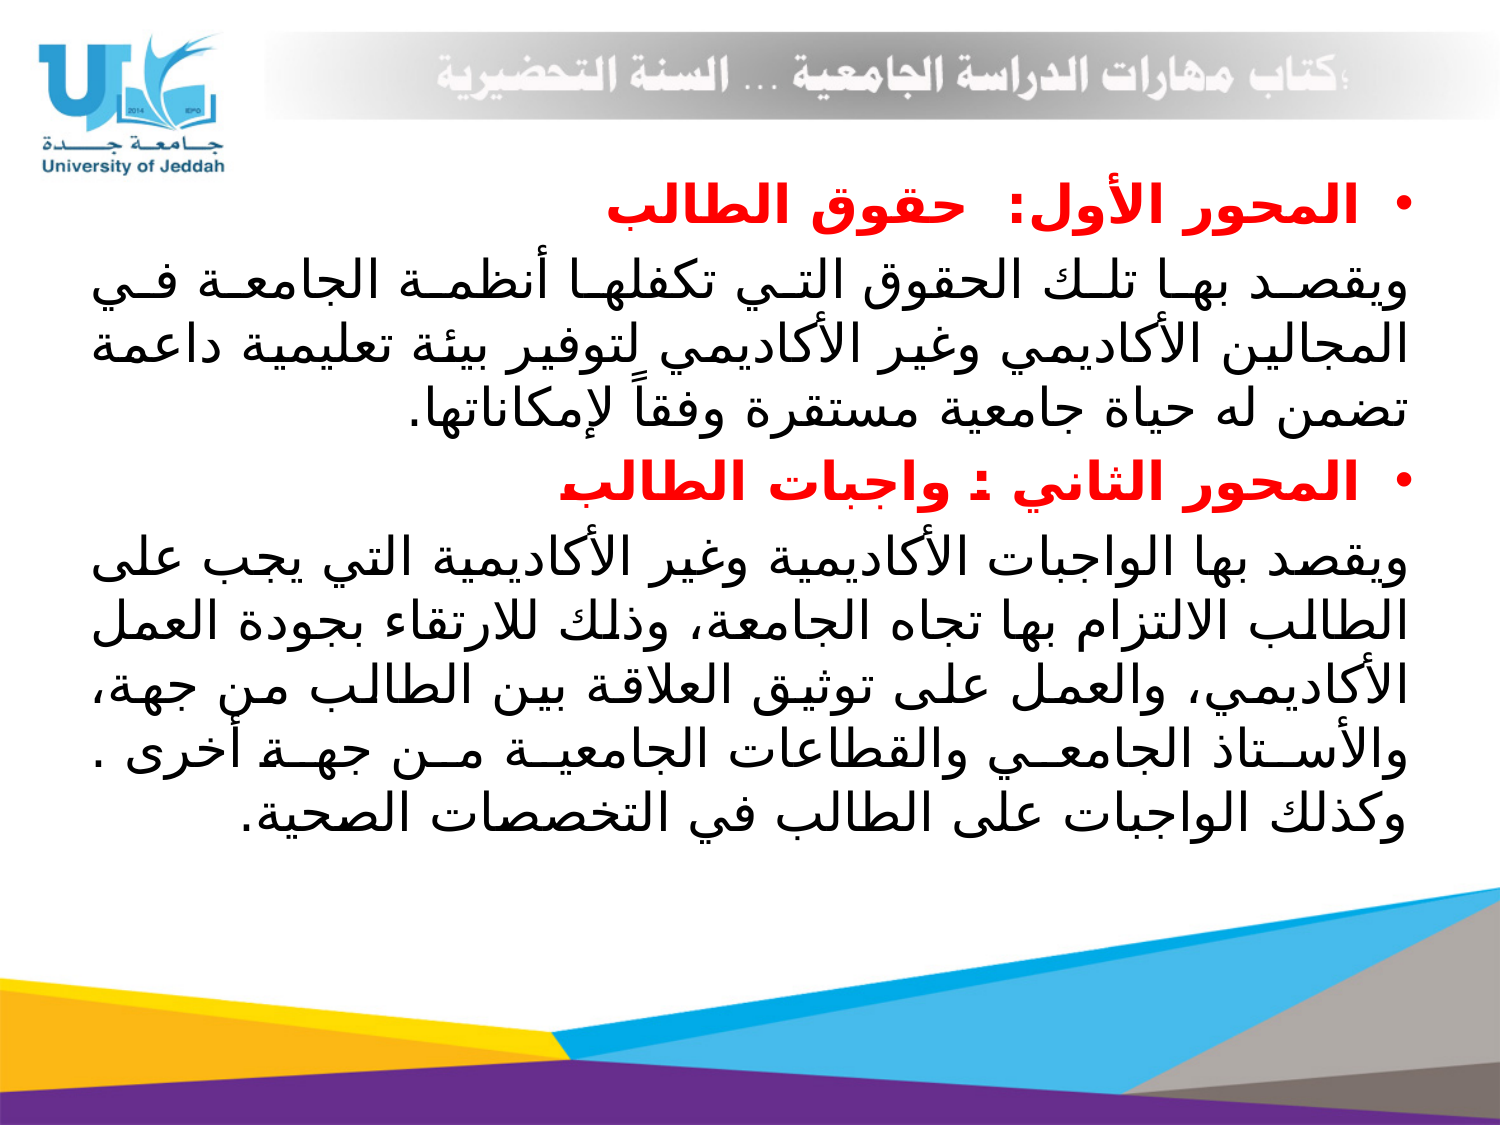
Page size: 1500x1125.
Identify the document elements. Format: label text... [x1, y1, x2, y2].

list المحور الأول: حقوق الطالب ويقصد بها تلك الحقوق التي تكفلها أنظمة الجامعة في المجالين الأكاديمي وغير الأكاديمي لتوفير بيئة تعليمية داعمة تضمن له حياة جامعية مستقرة وفقاً لإمكاناتها. المحور الثاني : واجبات الطالب ويقصد بها الواجبات الأكاديمية وغير الأكاديمية التي يجب على الطالب الالتزام بها تجاه الجامعة، وذلك للارتقاء بجودة العمل الأكاديمي، والعمل على توثيق العلاقة بين الطالب من جهة، والأستاذ الجامعي والقطاعات الجامعية من جهة أخرى . وكذلك الواجبات على الطالب في التخصصات الصحية. [75, 162, 1425, 905]
picture [0, 0, 1500, 1125]
